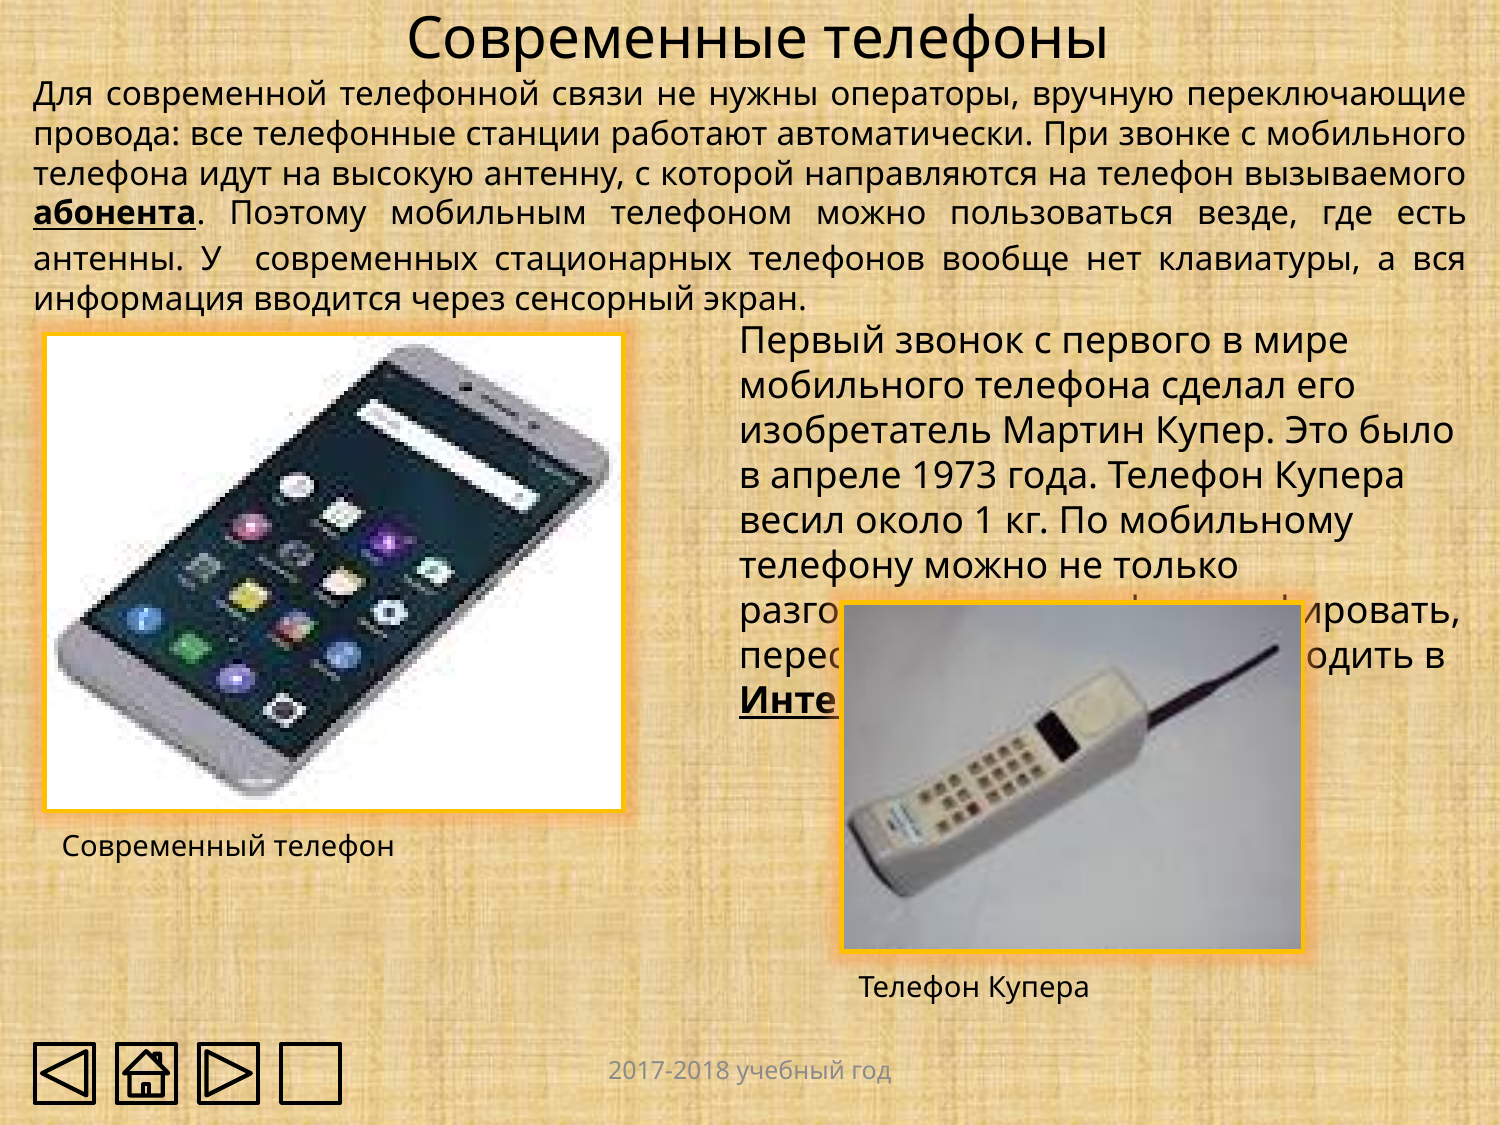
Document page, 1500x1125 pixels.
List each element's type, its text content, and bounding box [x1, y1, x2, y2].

title Современные телефоны [75, 0, 1442, 64]
picture [843, 604, 1302, 950]
footer 2017-2018 учебный год [550, 1041, 950, 1102]
text_box Современный телефон [46, 832, 551, 870]
picture [0, 0, 1500, 1125]
text_box Телефон Купера [843, 960, 1360, 1011]
text_box Первый звонок с первого в мире мобильного телефона сделал его изобретатель Мартин Купер. Это было в апреле 1973 года. Телефон Купера весил около 1 кг. По мобильному телефону можно не только разговаривать, но и фотографировать, пересылать фотографии и выходить в Интернет. [724, 308, 1498, 735]
text_box Для современной телефонной связи не нужны операторы, вручную переключающие провода: все телефонные станции работают автоматически. При звонке с мобильного телефона идут на высокую антенну, с которой направляются на телефон вызываемого абонента. Поэтому мобильным телефоном можно пользоваться везде, где есть антенны. У современных стационарных телефонов вообще нет клавиатуры, а вся информация вводится через сенсорный экран. [18, 64, 1484, 325]
text_box [28, 316, 640, 325]
picture [46, 336, 622, 809]
text_box [824, 585, 1321, 735]
